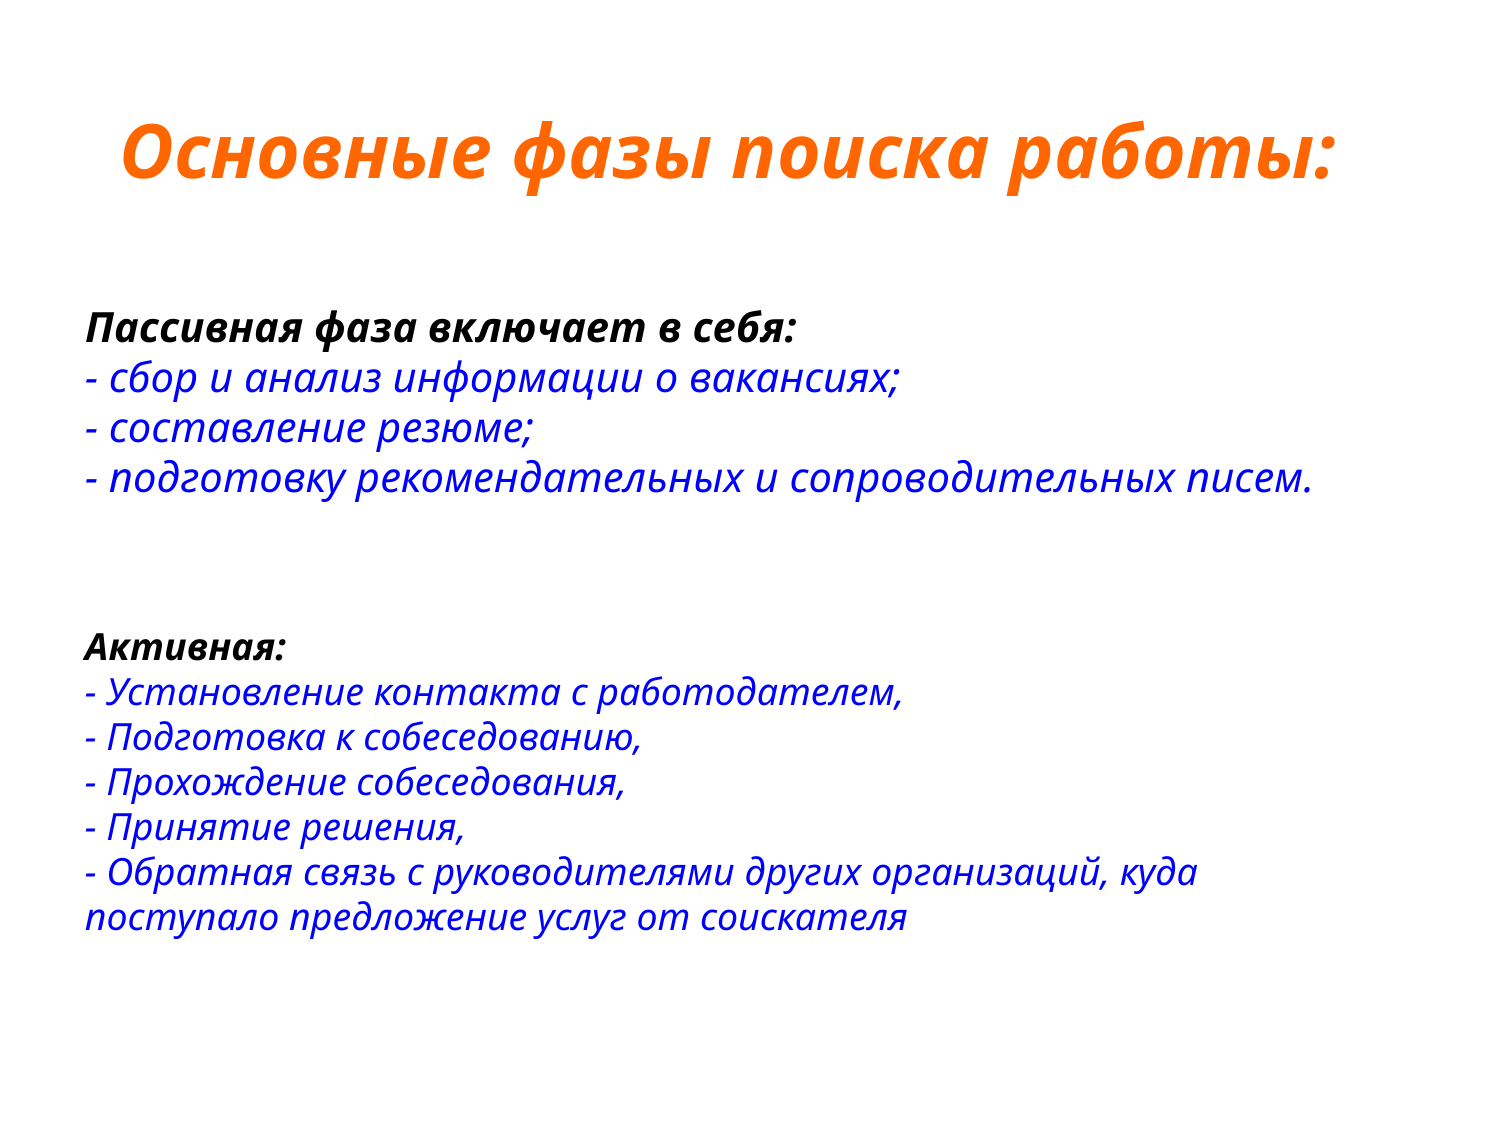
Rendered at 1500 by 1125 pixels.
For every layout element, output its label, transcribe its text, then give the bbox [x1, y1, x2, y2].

text_box Активная: - Установление контакта с работодателем, - Подготовка к собеседованию, - Прохождение собеседования, - Принятие решения, - Обратная связь с руководителями других организаций, куда поступало предложение услуг от соискателя [70, 615, 1418, 946]
text_box Основные фазы поиска работы: [23, 28, 1454, 270]
text_box Пассивная фаза включает в себя: - сбор и анализ информации о вакансиях; - составление резюме; - подготовку рекомендательных и сопроводительных писем. [70, 292, 1418, 551]
